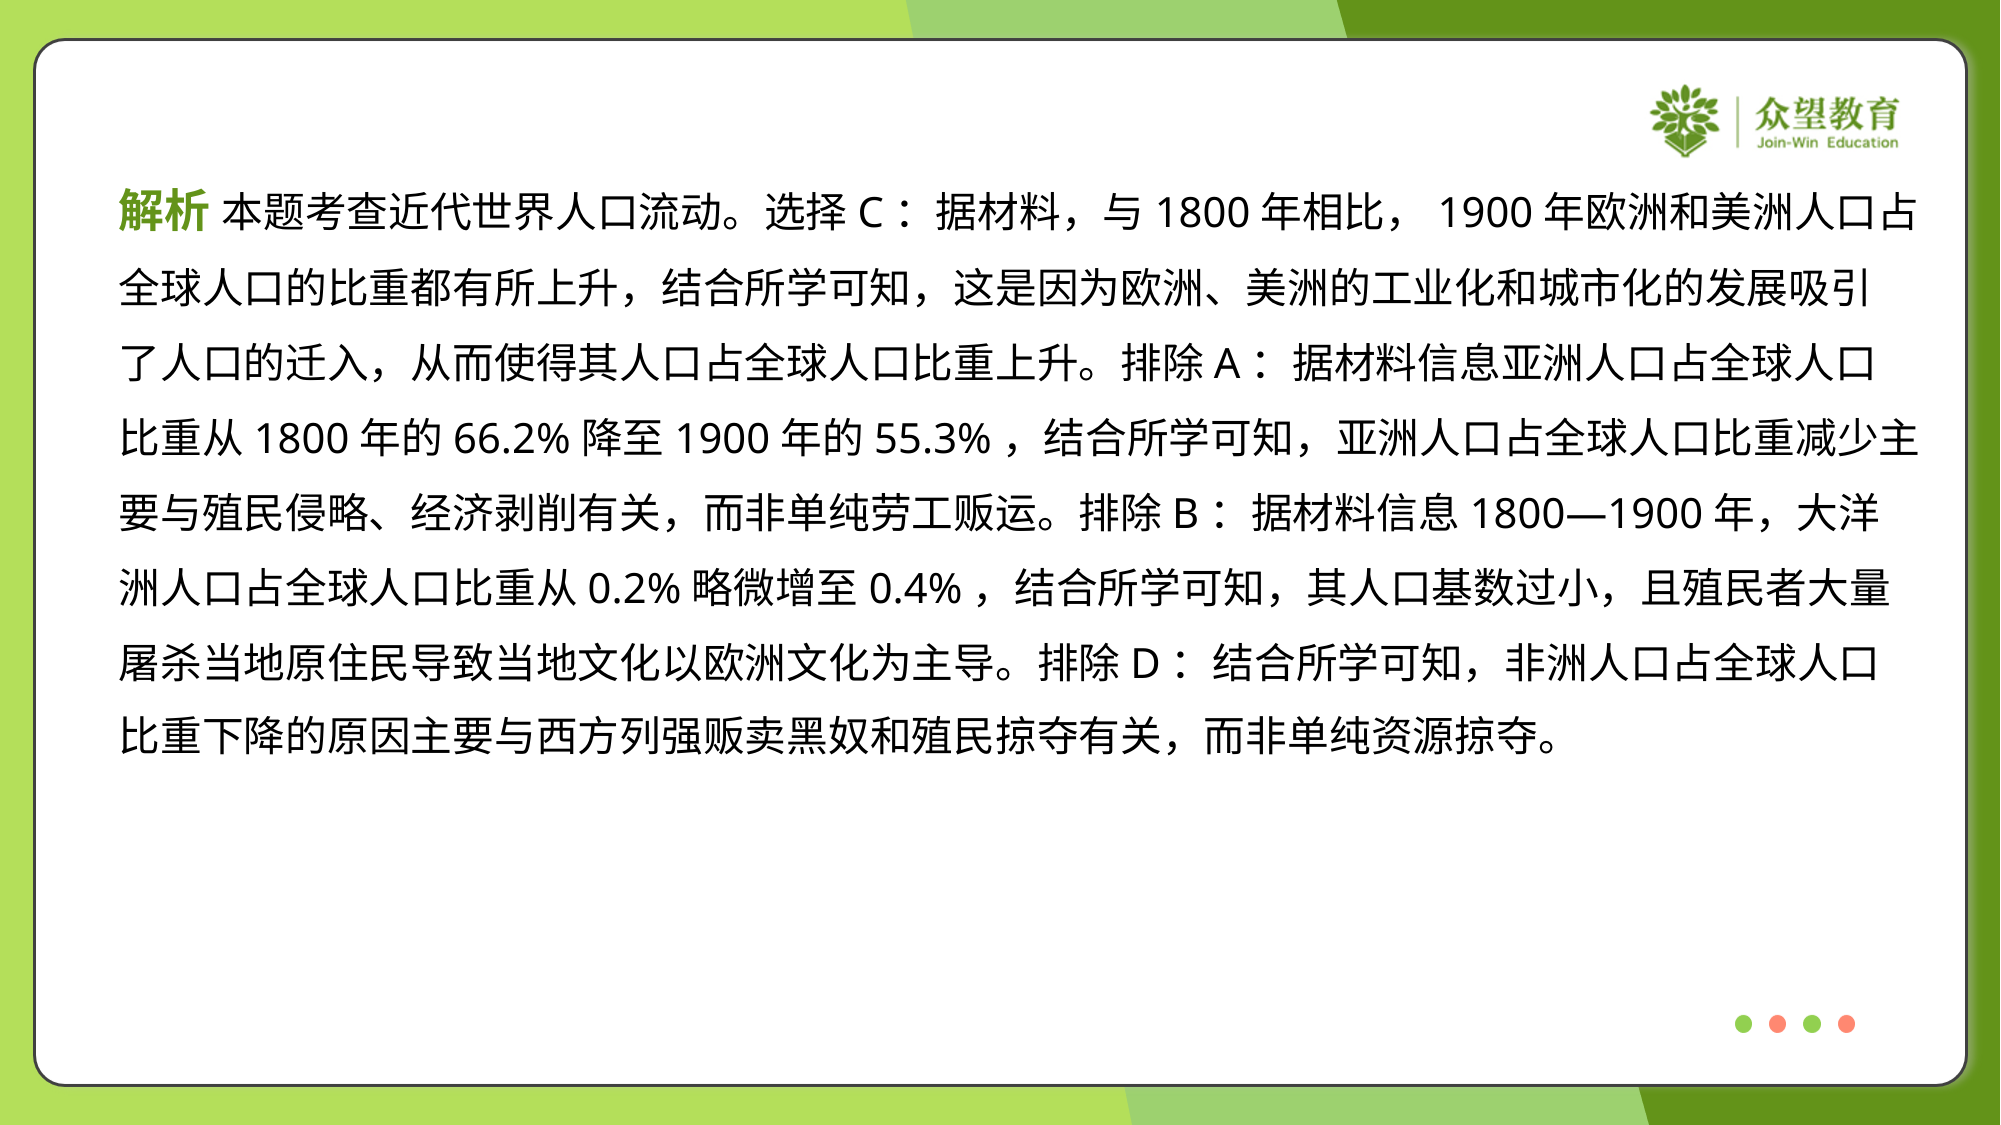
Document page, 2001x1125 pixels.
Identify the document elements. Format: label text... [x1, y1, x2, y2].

picture [0, 0, 2000, 1125]
text_box 解析 本题考查近代世界人口流动。选择C：据材料，与1800年相比，1900年欧洲和美洲人口占 全球人口的比重都有所上升，结合所学可知，这是因为欧洲、美洲的工业化和城市化的发展吸引 了人口的迁入，从而使得其人口占全球人口比重上升。排除A：据材料信息亚洲人口占全球人口 比重从1800年的66.2%降至1900年的55.3%，结合所学可知，亚洲人口占全球人口比重减少主 要与殖民侵略、经济剥削有关，而非单纯劳工贩运。排除B：据材料信息1800—1900年，大洋 洲人口占全球人口比重从0.2%略微增至0.4%，结合所学可知，其人口基数过小，且殖民者大量 屠杀当地原住民导致当地文化以欧洲文化为主导。排除D：结合所学可知，非洲人口占全球人口 比重下降的原因主要与西方列强贩卖黑奴和殖民掠夺有关，而非单纯资源掠夺。 [118, 159, 1883, 752]
